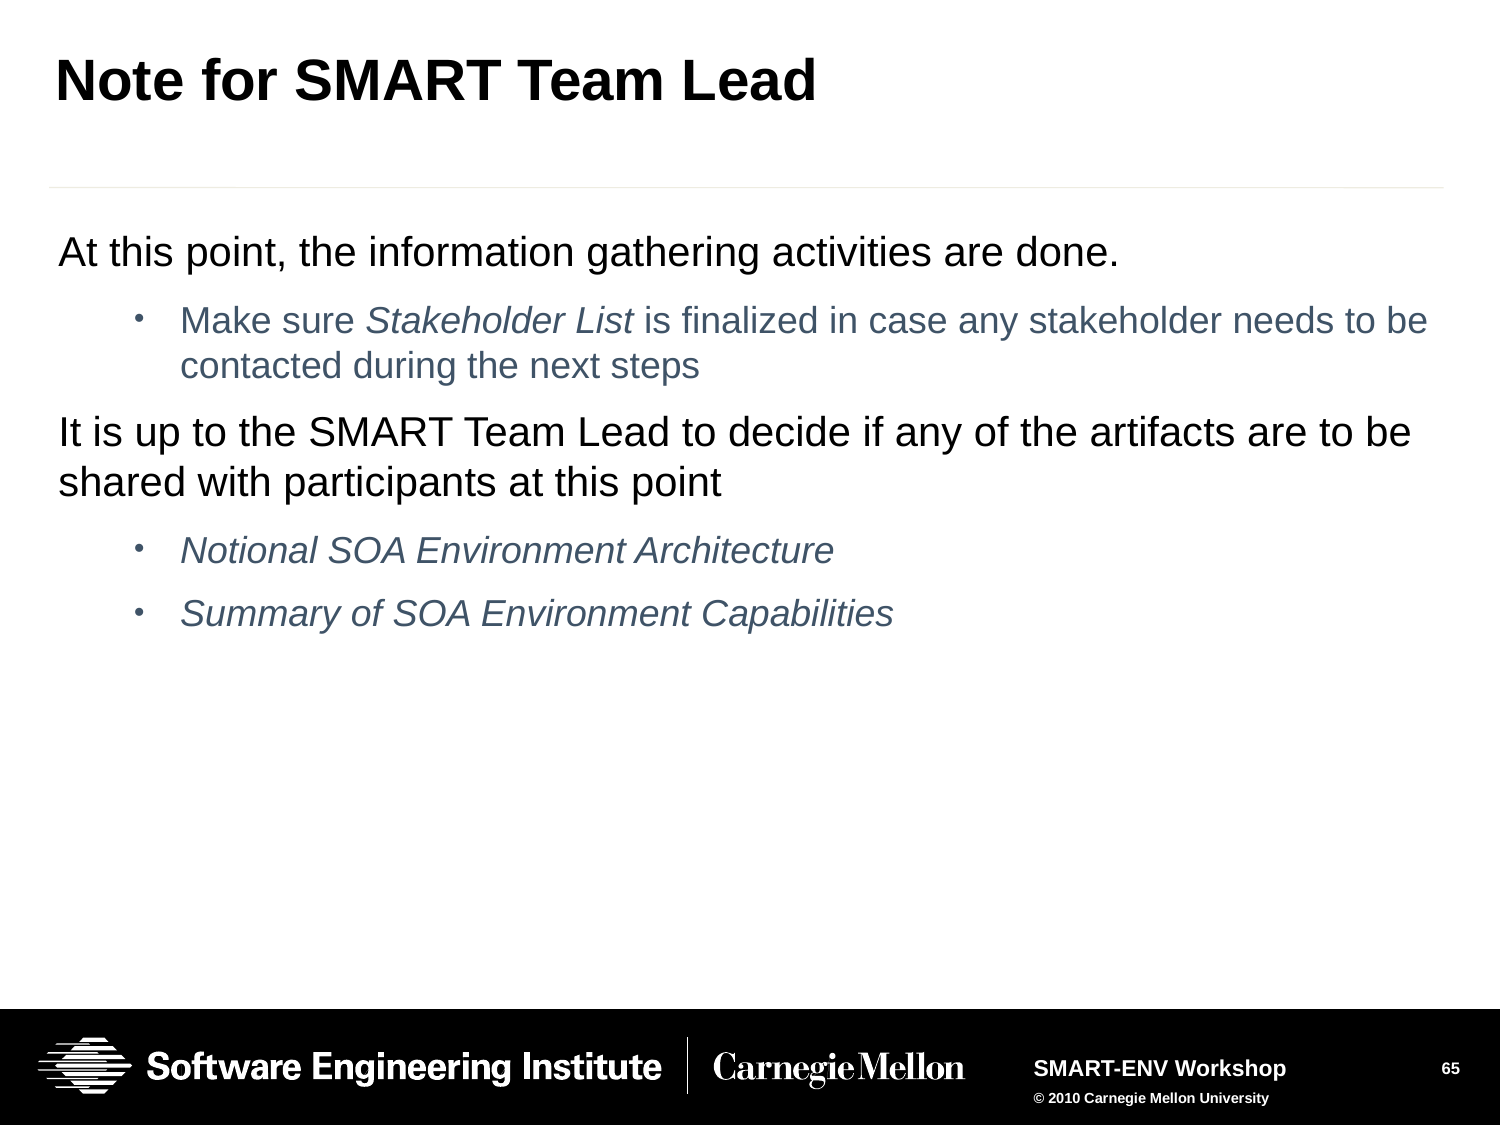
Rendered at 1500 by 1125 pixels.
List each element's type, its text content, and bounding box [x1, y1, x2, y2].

title Note for SMART Team Lead [55, 49, 1451, 114]
list At this point, the information gathering activities are done. Make sure Stakeholder List is finalized in case any stakeholder needs to be contacted during the next steps It is up to the SMART Team Lead to decide if any of the artifacts are to be shared with participants at this point Notional SOA Environment Architecture Summary of SOA Environment Capabilities [58, 224, 1438, 953]
